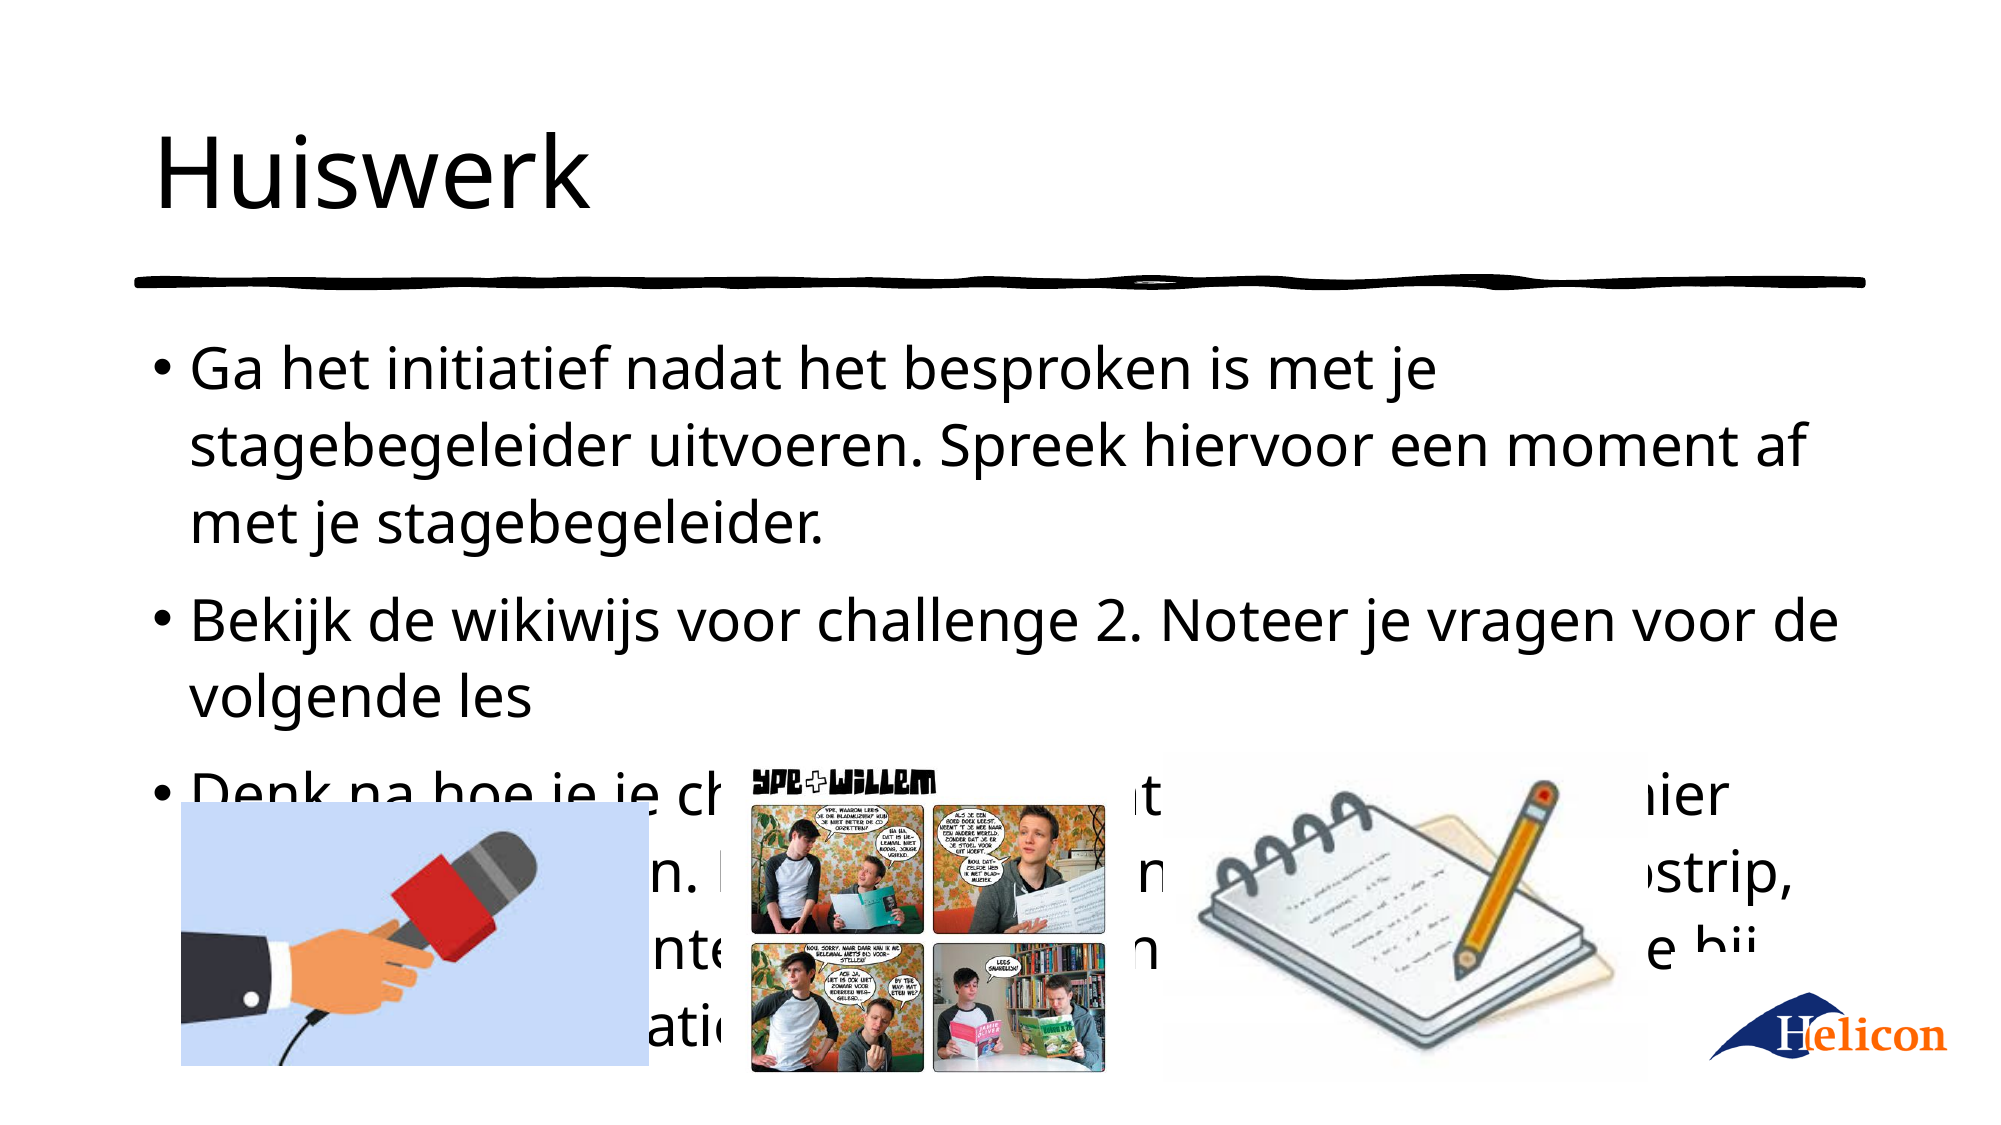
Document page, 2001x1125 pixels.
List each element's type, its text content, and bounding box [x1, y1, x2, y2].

picture [181, 802, 649, 1066]
title Huiswerk [137, 59, 1863, 278]
picture [1163, 752, 1648, 1085]
picture [721, 736, 1135, 1102]
list Ga het initiatief nadat het besproken is met je stagebegeleider uitvoeren. Spreek hiervoor een moment af met je stagebegeleider. Bekijk de wikiwijs voor challenge 2. Noteer je vragen voor de volgende les Denk na hoe je je challenge gaat laten zien en maak hier een mindmap van. Dit mag met een stripverhaal, fotostrip, verslag, filmpje, interview of op een andere manier die bij jou past. Ben creatief! [137, 316, 1863, 1014]
picture [1671, 952, 2000, 1125]
